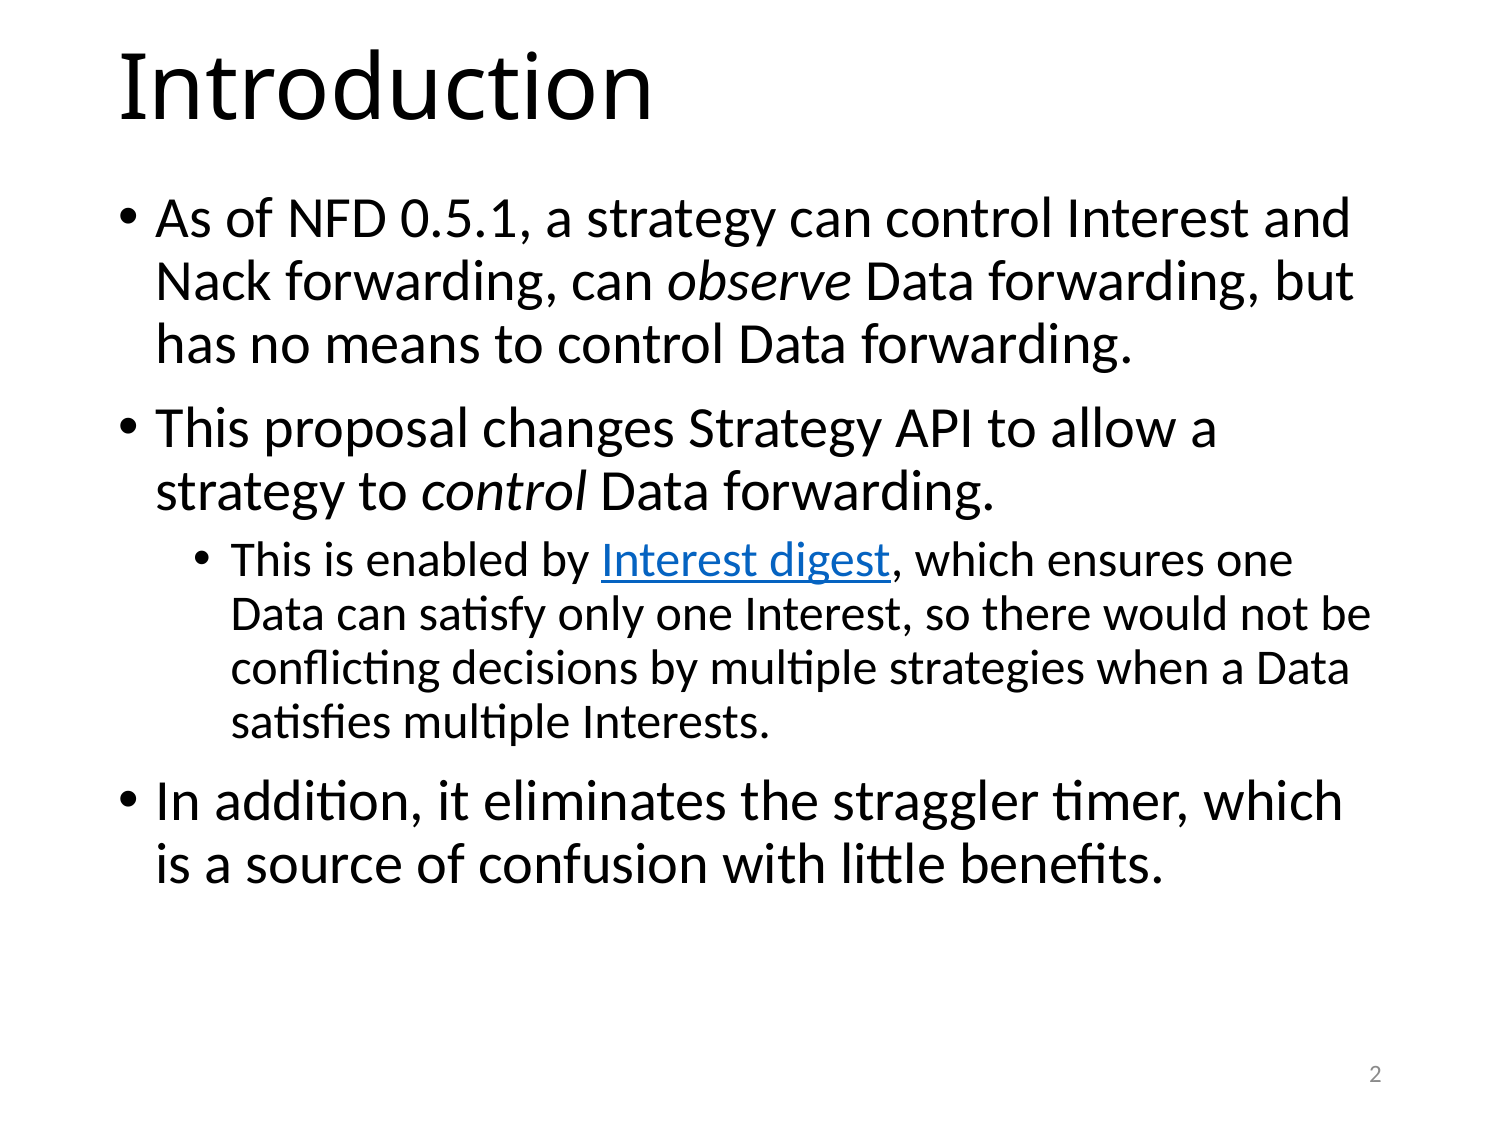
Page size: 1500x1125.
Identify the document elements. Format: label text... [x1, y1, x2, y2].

title Introduction [103, 29, 1397, 150]
slide_number 2 [1059, 1042, 1397, 1103]
list As of NFD 0.5.1, a strategy can control Interest and Nack forwarding, can observe Data forwarding, but has no means to control Data forwarding. This proposal changes Strategy API to allow a strategy to control Data forwarding. This is enabled by Interest digest, which ensures one Data can satisfy only one Interest, so there would not be conflicting decisions by multiple strategies when a Data satisfies multiple Interests. In addition, it eliminates the straggler timer, which is a source of confusion with little benefits. [103, 179, 1397, 1020]
